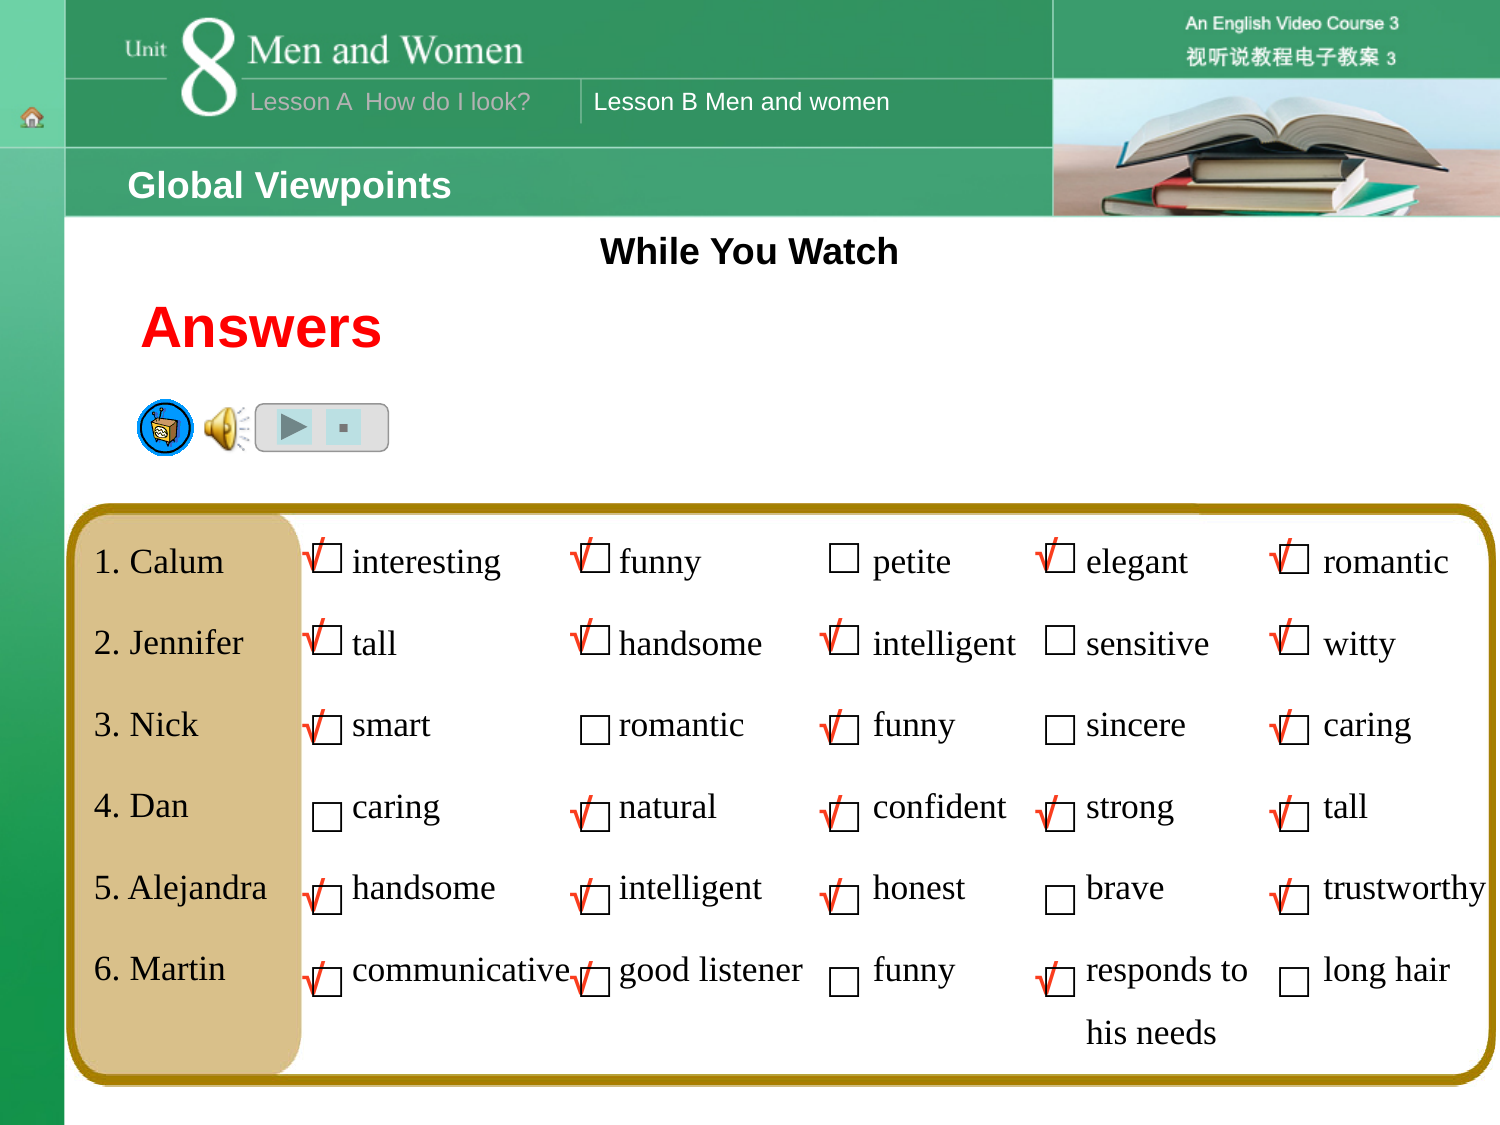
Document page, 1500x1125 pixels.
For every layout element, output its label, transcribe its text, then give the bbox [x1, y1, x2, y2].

text_box While You Watch [0, 219, 1500, 280]
picture [0, 280, 1500, 1125]
text_box Lesson B Men and women [578, 78, 906, 123]
text_box [257, 403, 389, 452]
text_box Answers [125, 281, 1447, 366]
text_box Global Viewpoints [112, 153, 550, 219]
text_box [66, 503, 1500, 1087]
picture [0, 0, 1500, 219]
text_box Lesson A How do I look? [235, 78, 547, 123]
